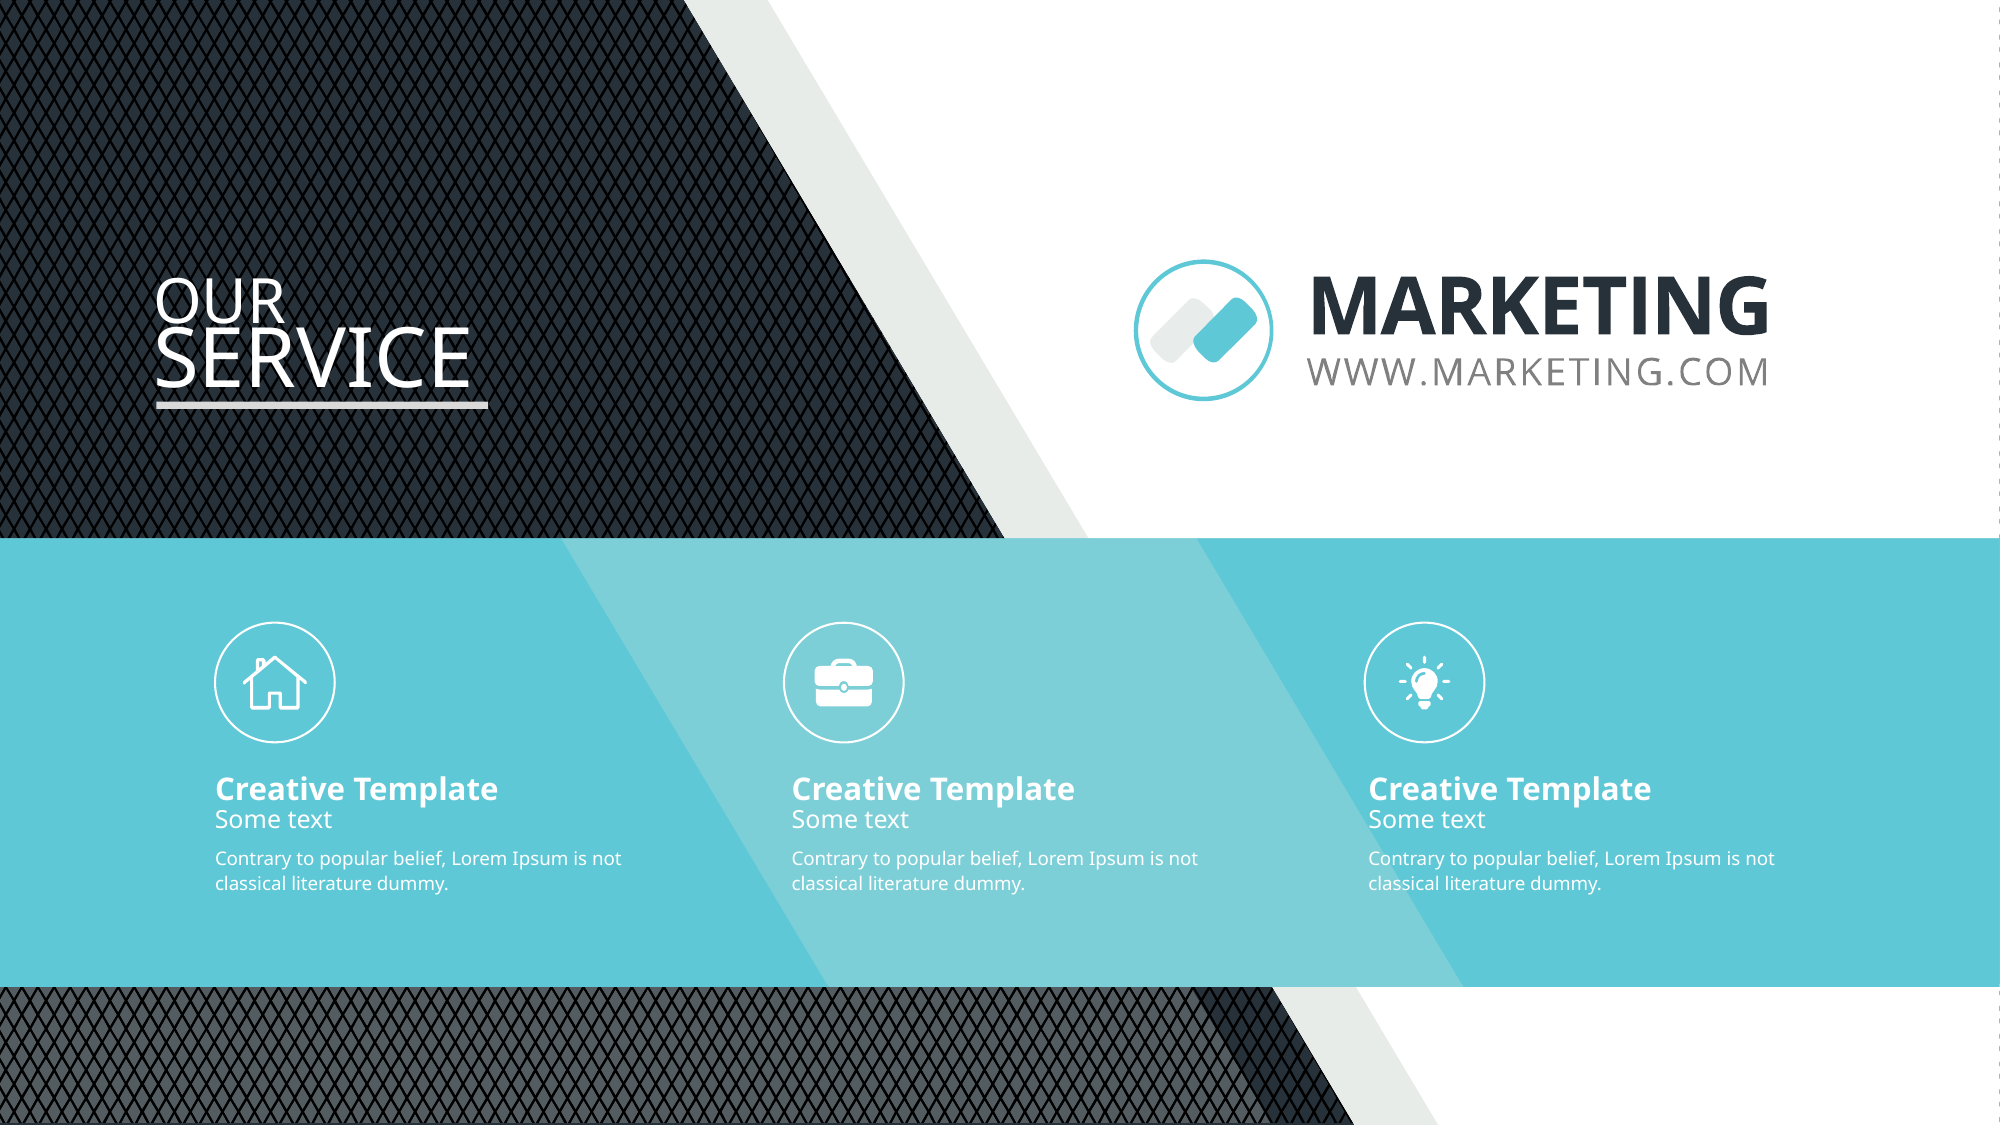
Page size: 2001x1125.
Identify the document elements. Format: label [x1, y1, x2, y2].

text_box [200, 622, 1800, 903]
text_box [138, 246, 1767, 414]
text_box [0, 987, 2000, 1123]
text_box [0, 538, 2000, 987]
text_box [0, 0, 2000, 538]
